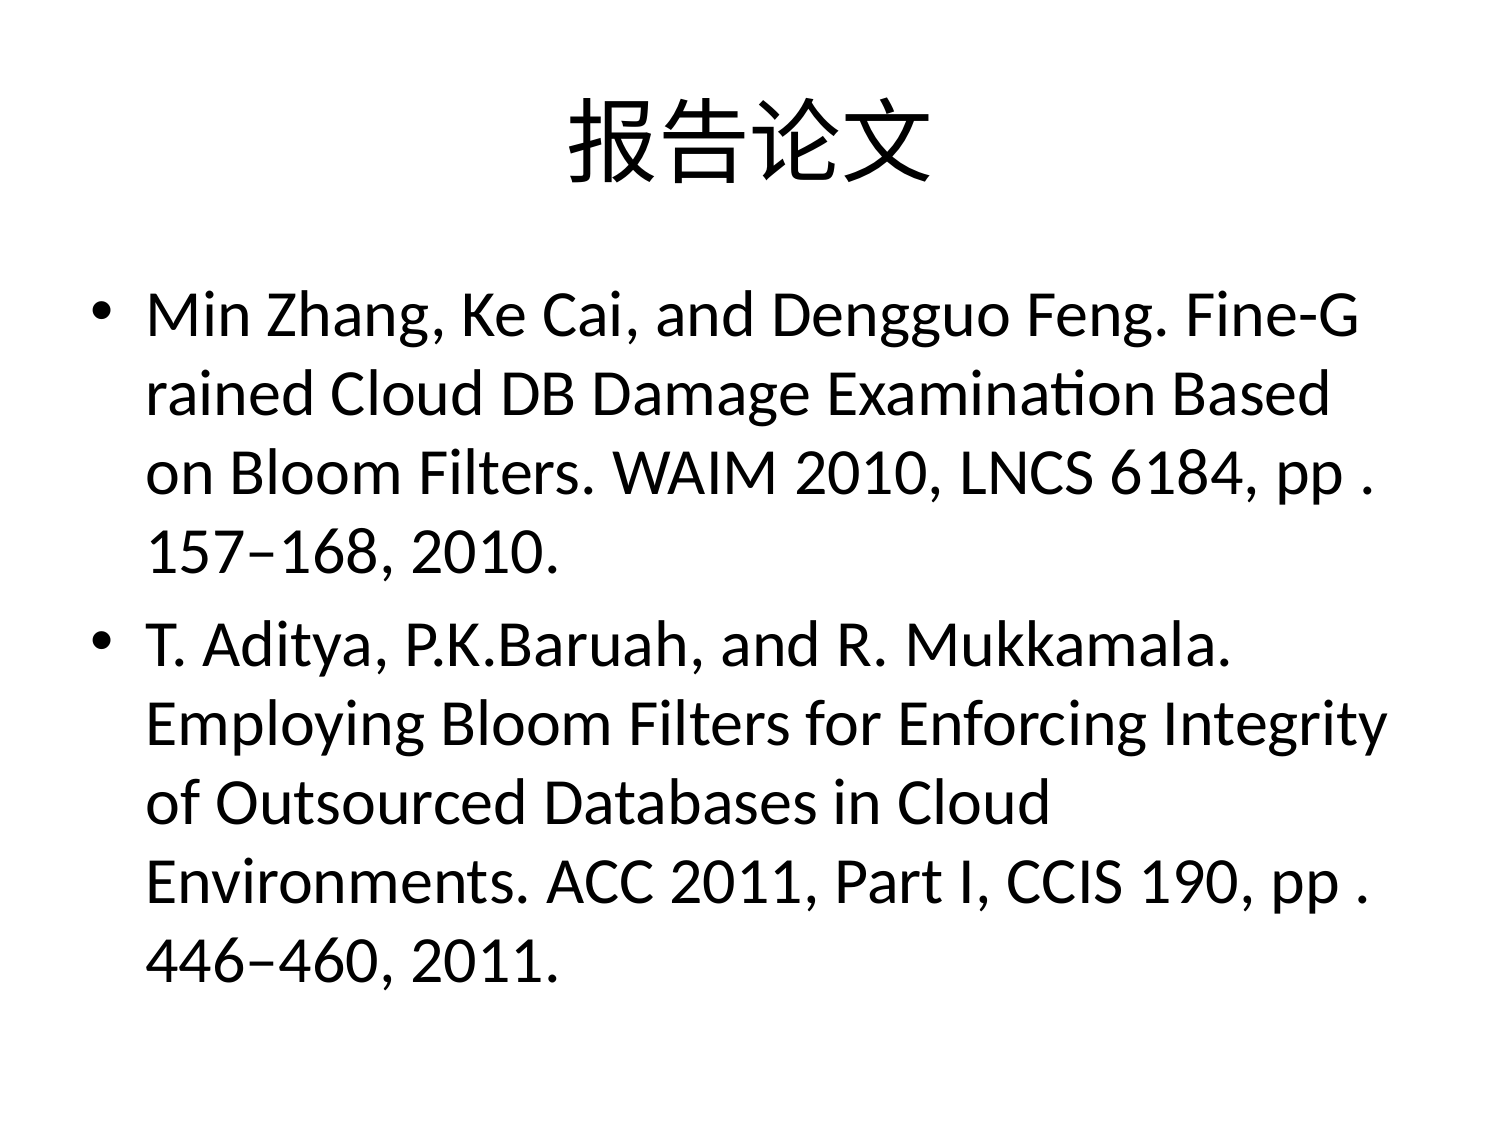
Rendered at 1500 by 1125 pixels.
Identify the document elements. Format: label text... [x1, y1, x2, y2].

title 报告论文 [75, 45, 1425, 233]
list Min Zhang, Ke Cai, and Dengguo Feng. Fine-G rained Cloud DB Damage Examination Based on Bloom Filters. WAIM 2010, LNCS 6184, pp . 157–168, 2010. T. Aditya, P.K.Baruah, and R. Mukkamala. Employing Bloom Filters for Enforcing Integrity of Outsourced Databases in Cloud Environments. ACC 2011, Part I, CCIS 190, pp . 446–460, 2011. [75, 262, 1425, 1005]
